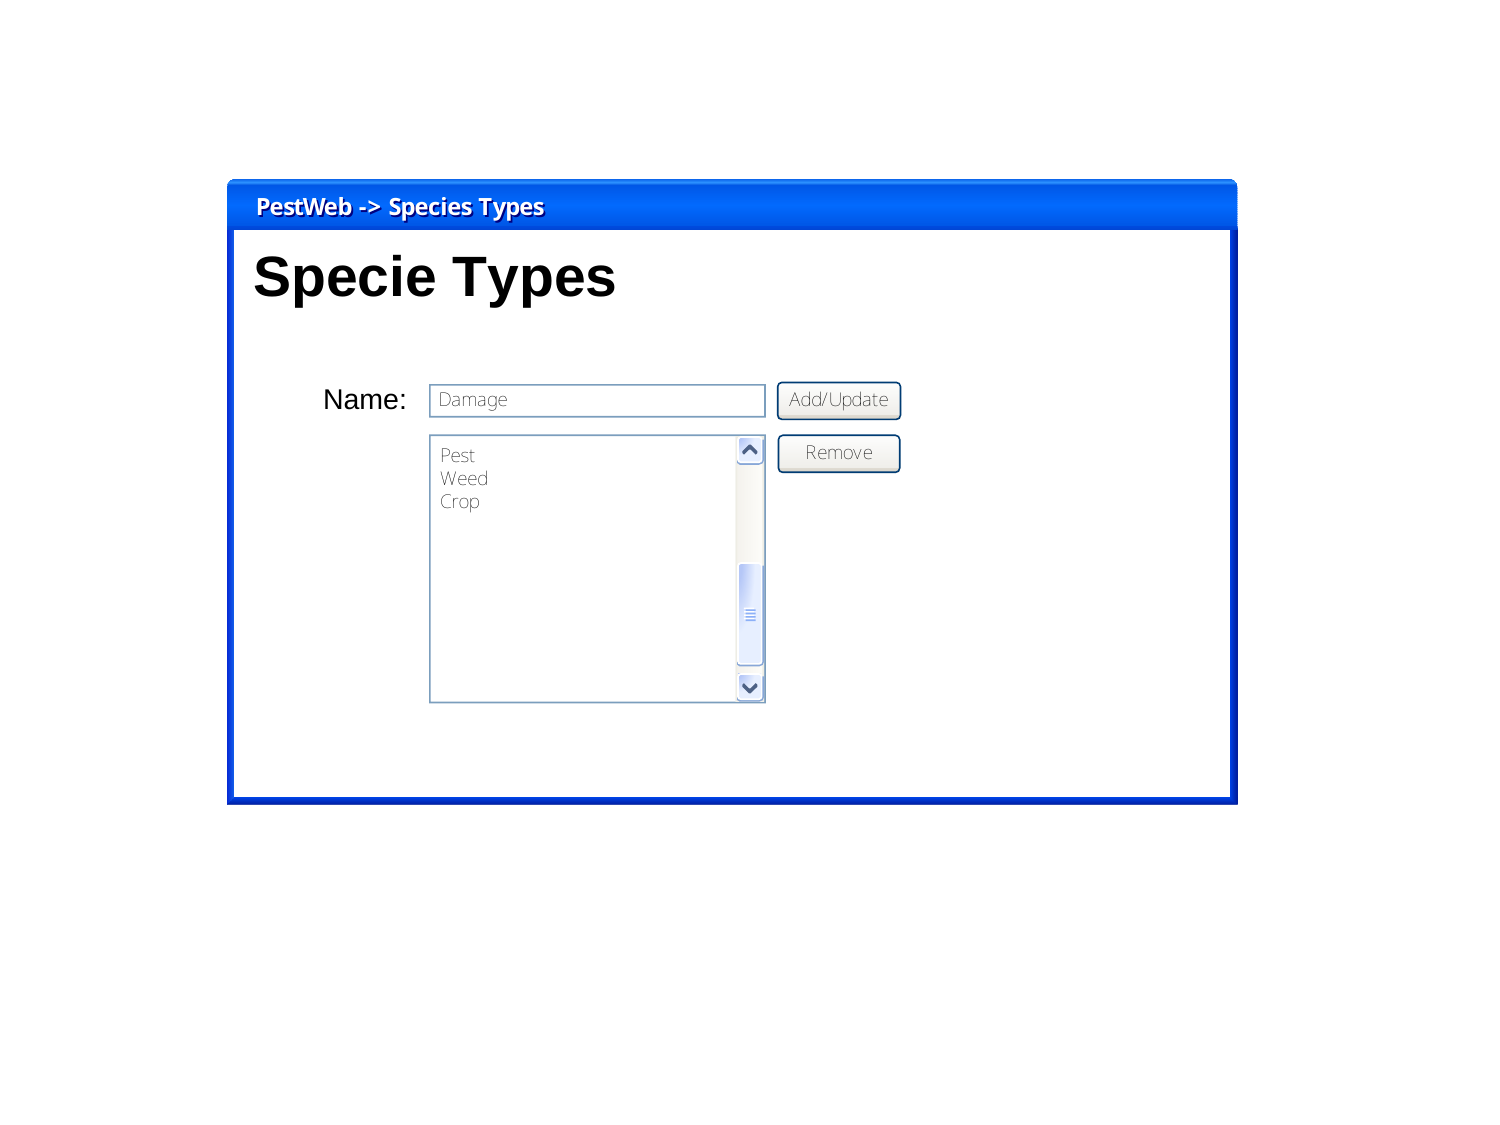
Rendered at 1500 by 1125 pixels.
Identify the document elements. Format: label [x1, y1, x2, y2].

text_box [222, 175, 1242, 809]
